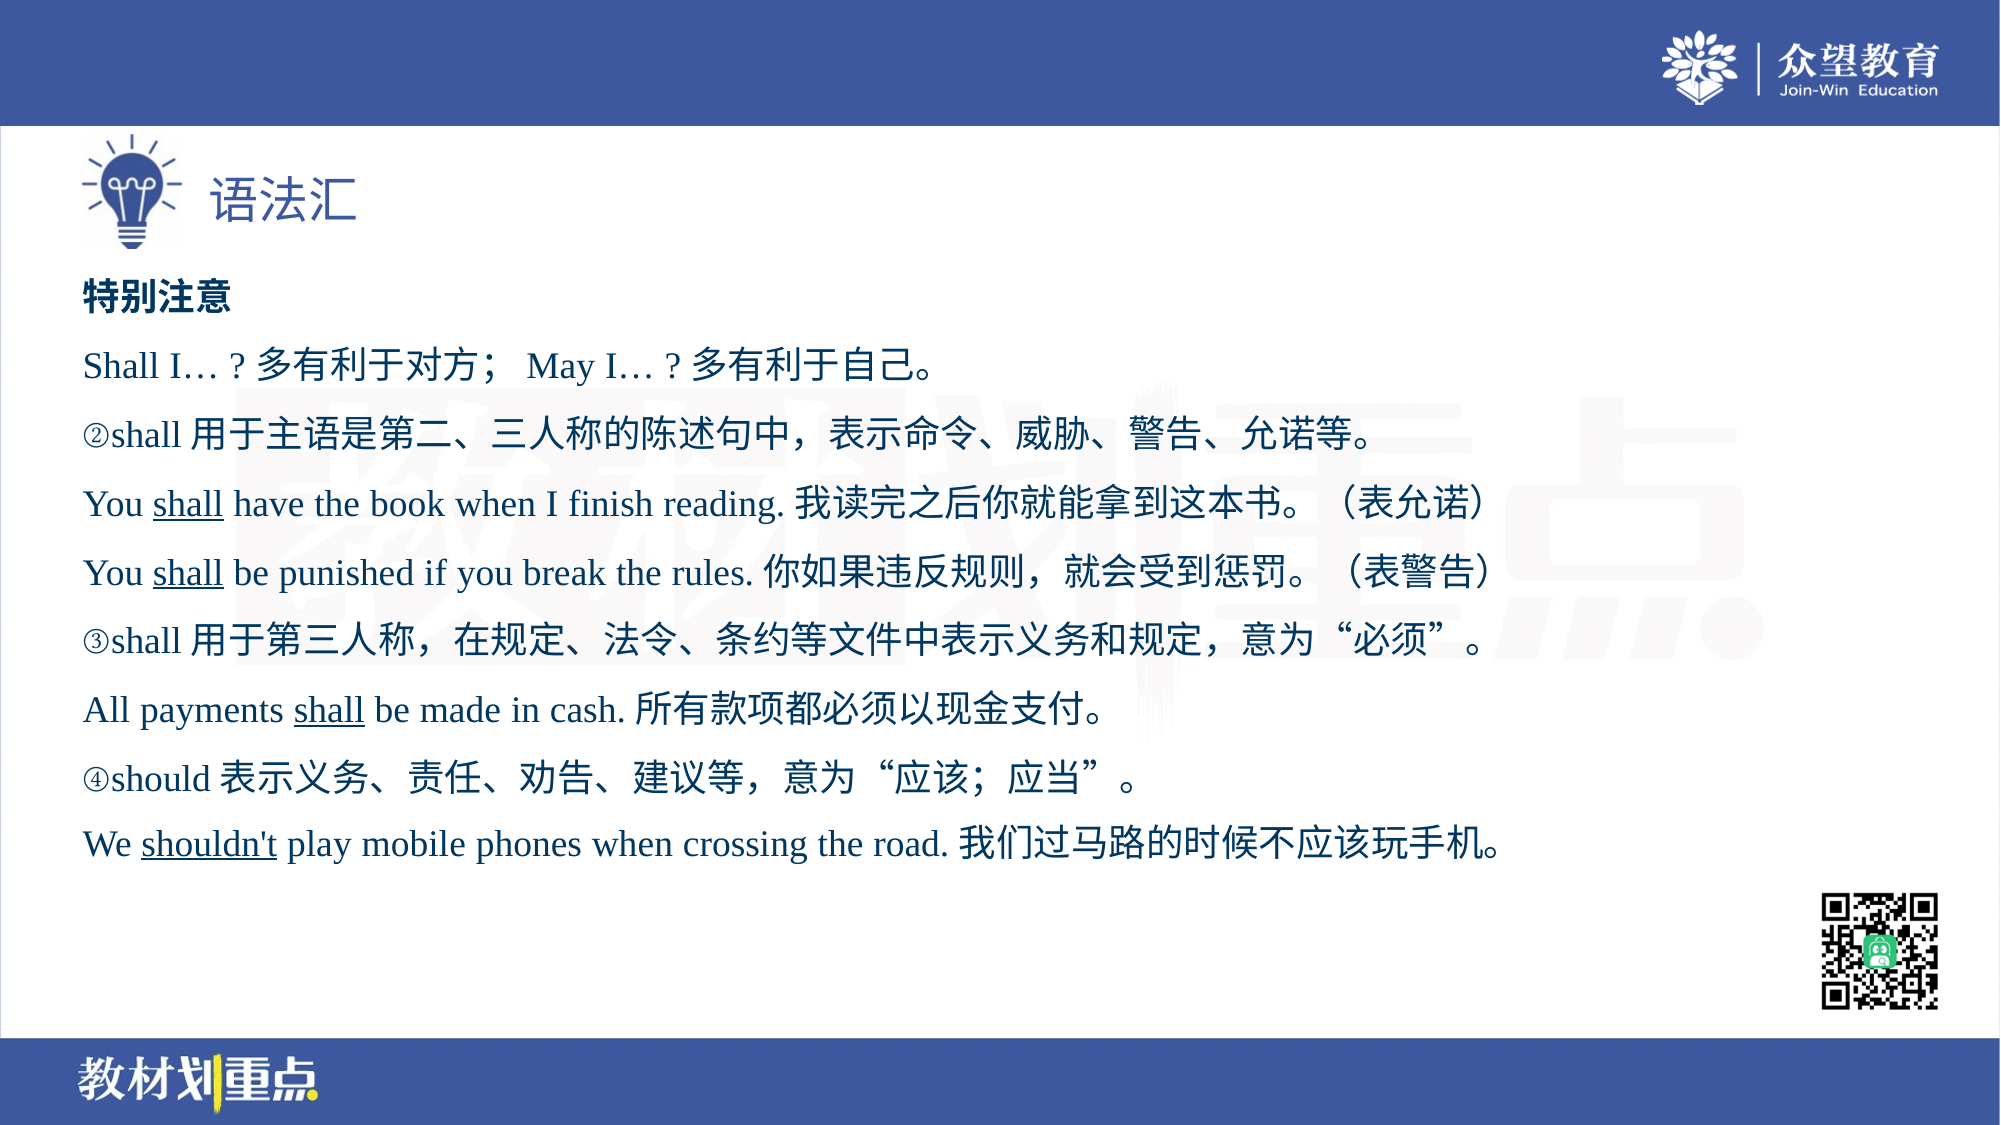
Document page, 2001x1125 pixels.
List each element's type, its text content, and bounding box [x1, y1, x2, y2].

picture [0, 0, 2000, 1125]
text_box 特别注意 Shall I… ?多有利于对方；May I… ?多有利于自己。 ②shall用于主语是第二、三人称的陈述句中，表示命令、威胁、警告、允诺等。 You shall have the book when I finish reading.我读完之后你就能拿到这本书。（表允诺） You shall be punished if you break the rules.你如果违反规则，就会受到惩罚。（表警告） ③shall用于第三人称，在规定、法令、条约等文件中表示义务和规定，意为“必须”。 All payments shall be made in cash.所有款项都必须以现金支付。 ④should表示义务、责任、劝告、建议等，意为“应该；应当”。 We shouldn't play mobile phones when crossing the road.我们过马路的时候不应该玩手机。 [82, 248, 1817, 857]
